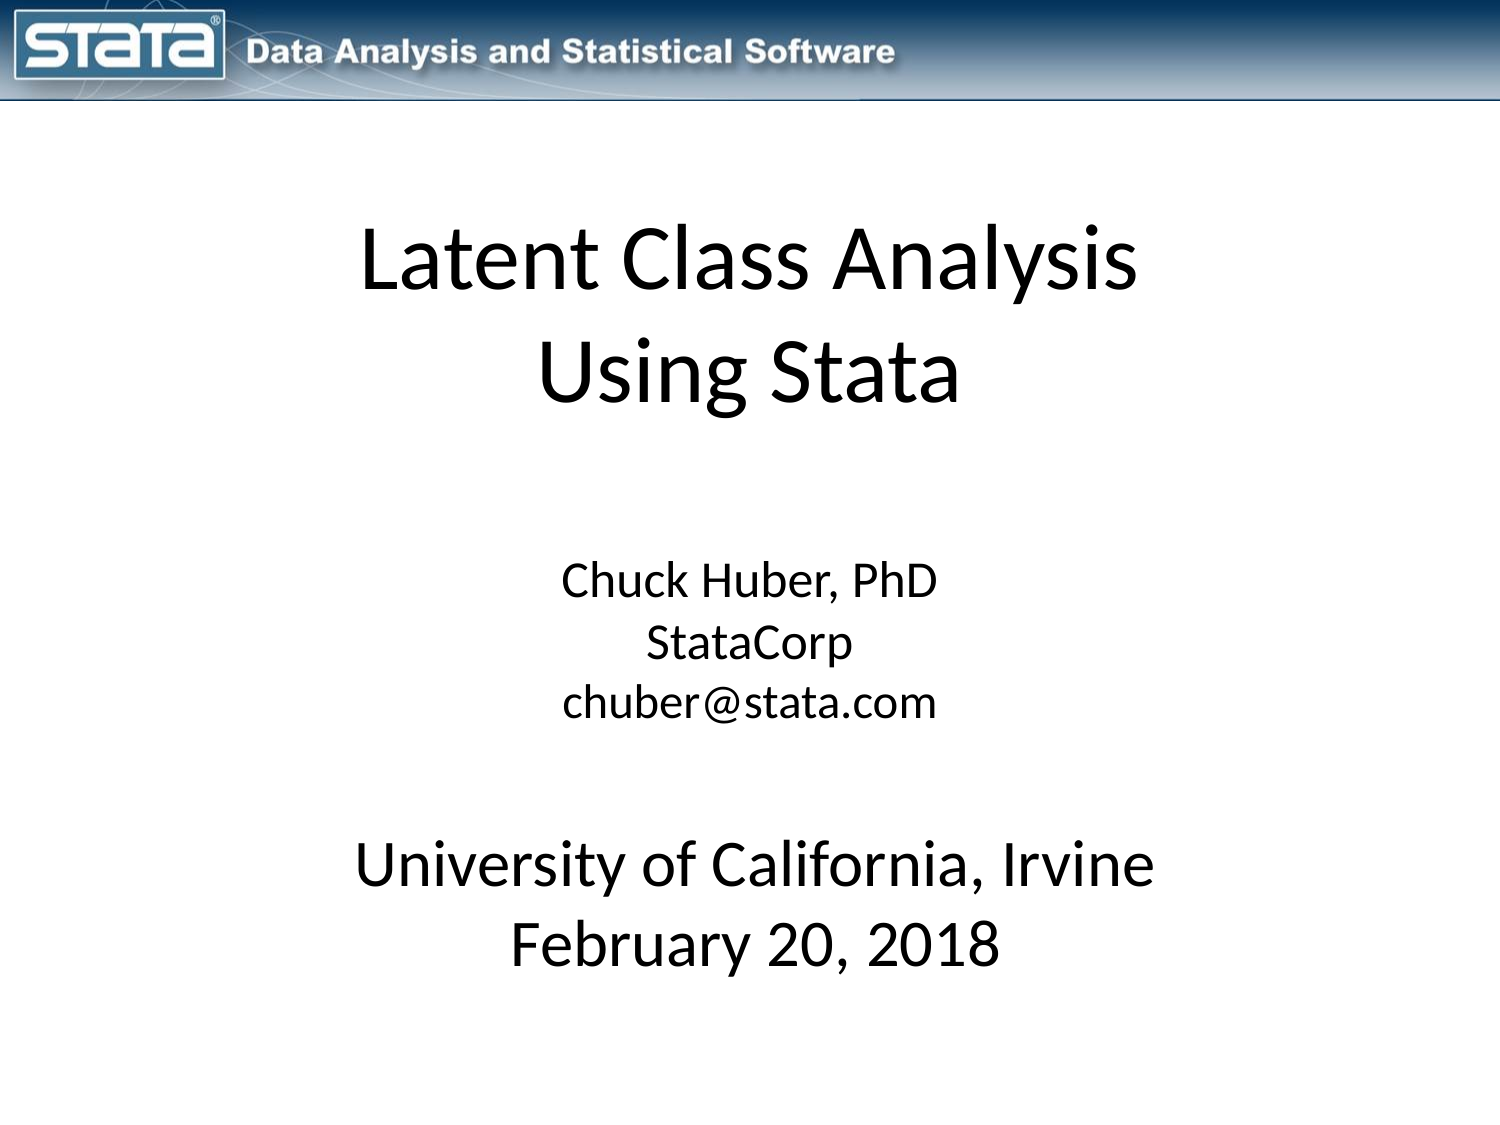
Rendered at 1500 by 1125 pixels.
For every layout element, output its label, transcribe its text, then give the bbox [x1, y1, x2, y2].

title Latent Class Analysis Using Stata [0, 187, 1500, 429]
subtitle Chuck Huber, PhD StataCorp chuber@stata.com [225, 537, 1275, 738]
text_box University of California, Irvine February 20, 2018 [340, 812, 1172, 988]
picture [0, 0, 1500, 102]
